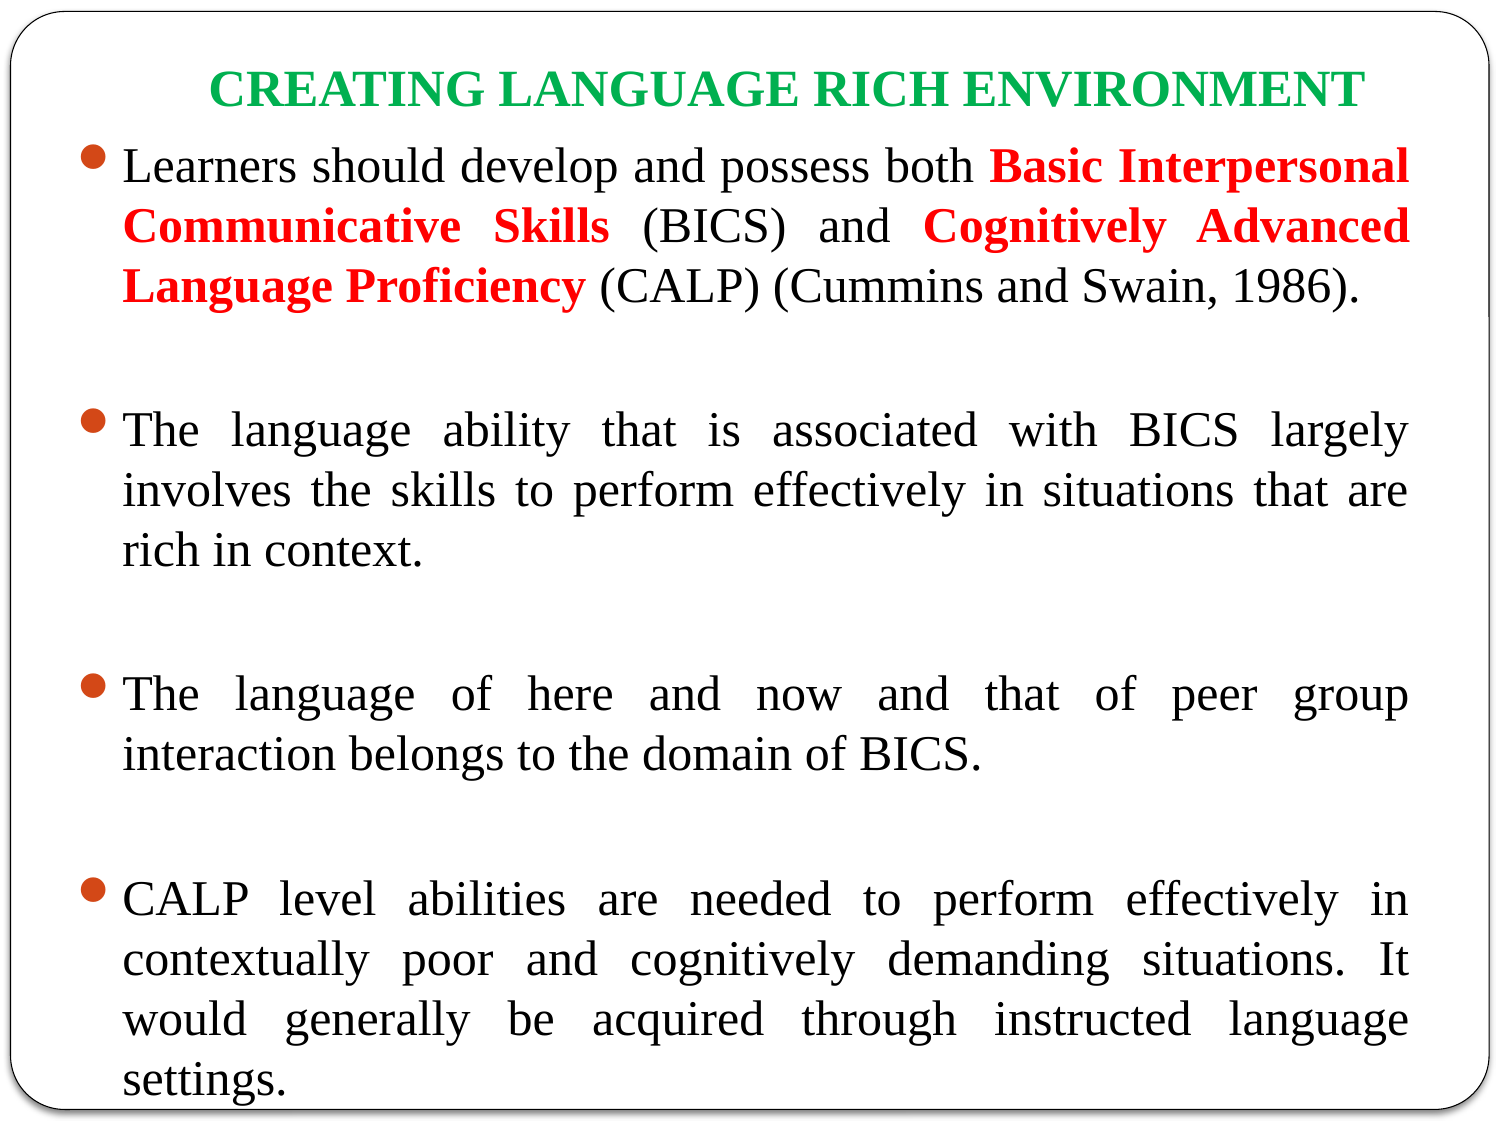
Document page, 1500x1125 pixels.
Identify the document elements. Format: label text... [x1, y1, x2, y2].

list Learners should develop and possess both Basic Interpersonal Communicative Skills (BICS) and Cognitively Advanced Language Proficiency (CALP) (Cummins and Swain, 1986). The language ability that is associated with BICS largely involves the skills to perform effectively in situations that are rich in context. The language of here and now and that of peer group interaction belongs to the domain of BICS. CALP level abilities are needed to perform effectively in contextually poor and cognitively demanding situations. It would generally be acquired through instructed language settings. [62, 125, 1425, 1125]
title CREATING LANGUAGE RICH ENVIRONMENT [150, 45, 1425, 125]
